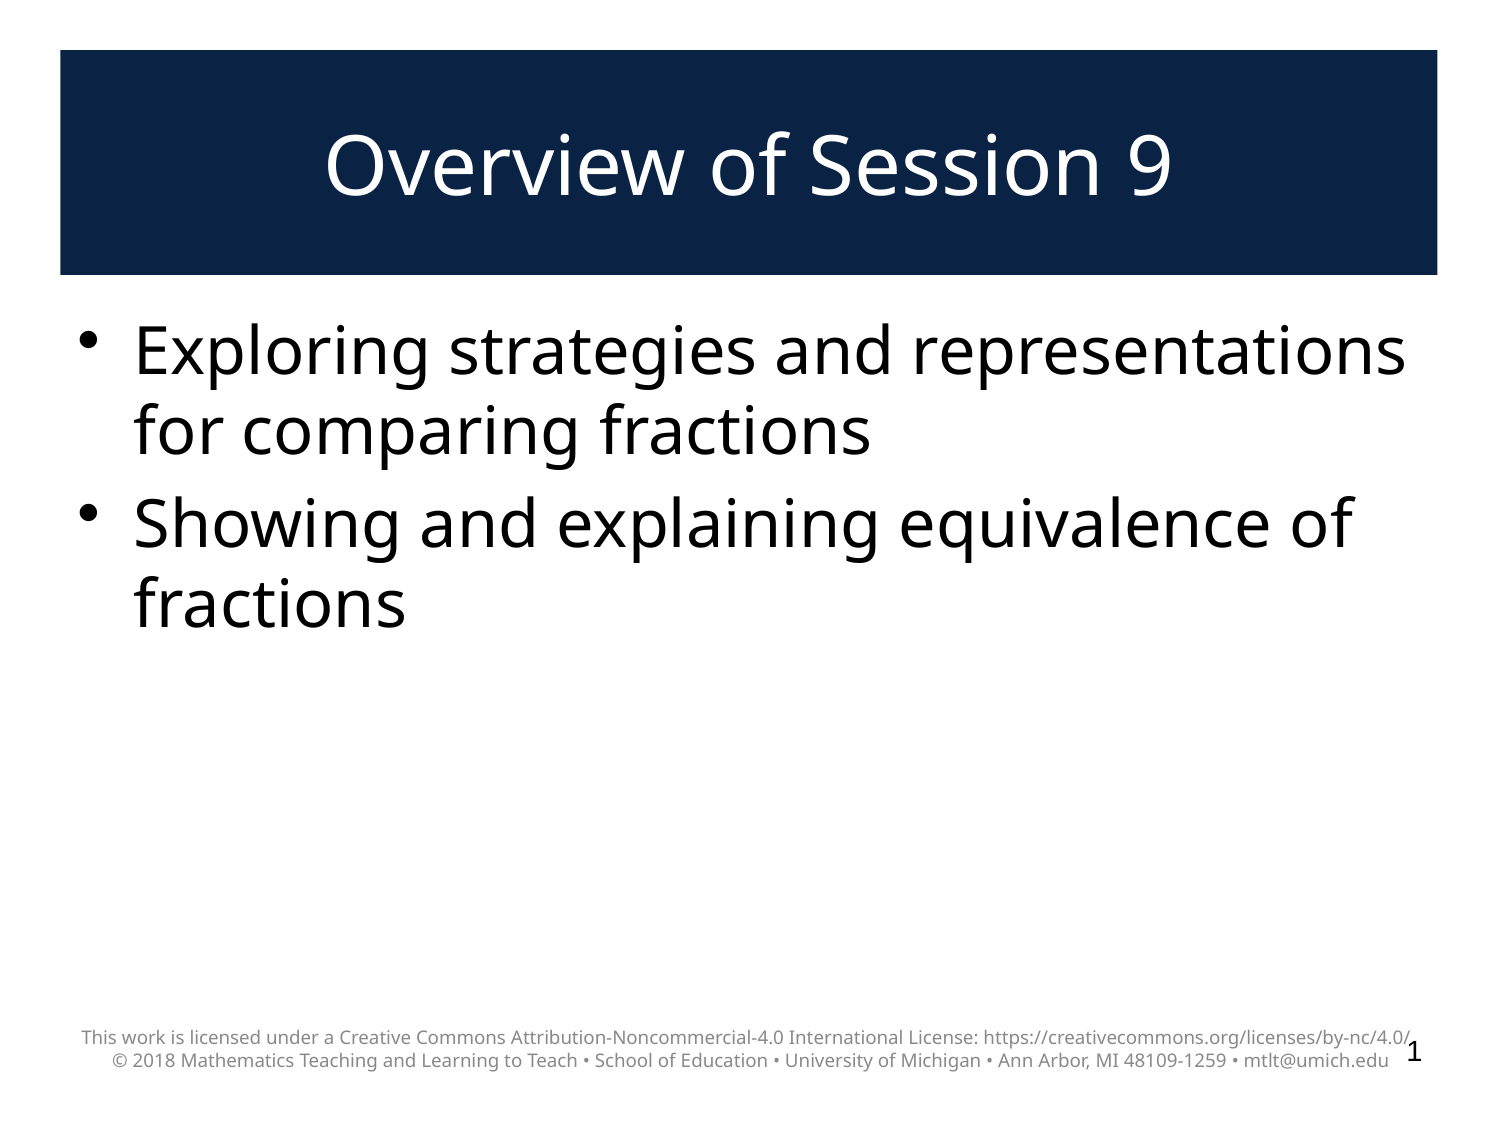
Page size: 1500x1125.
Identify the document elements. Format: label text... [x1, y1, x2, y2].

list Exploring strategies and representations for comparing fractions Showing and explaining equivalence of fractions [62, 299, 1438, 1005]
title Overview of Session 9 [60, 50, 1438, 275]
footer This work is licensed under a Creative Commons Attribution-Noncommercial-4.0 International License: https://creativecommons.org/licenses/by-nc/4.0/ © 2018 Mathematics Teaching and Learning to Teach • School of Education • University of Michigan • Ann Arbor, MI 48109-1259 • mtlt@umich.edu [62, 1009, 1438, 1088]
